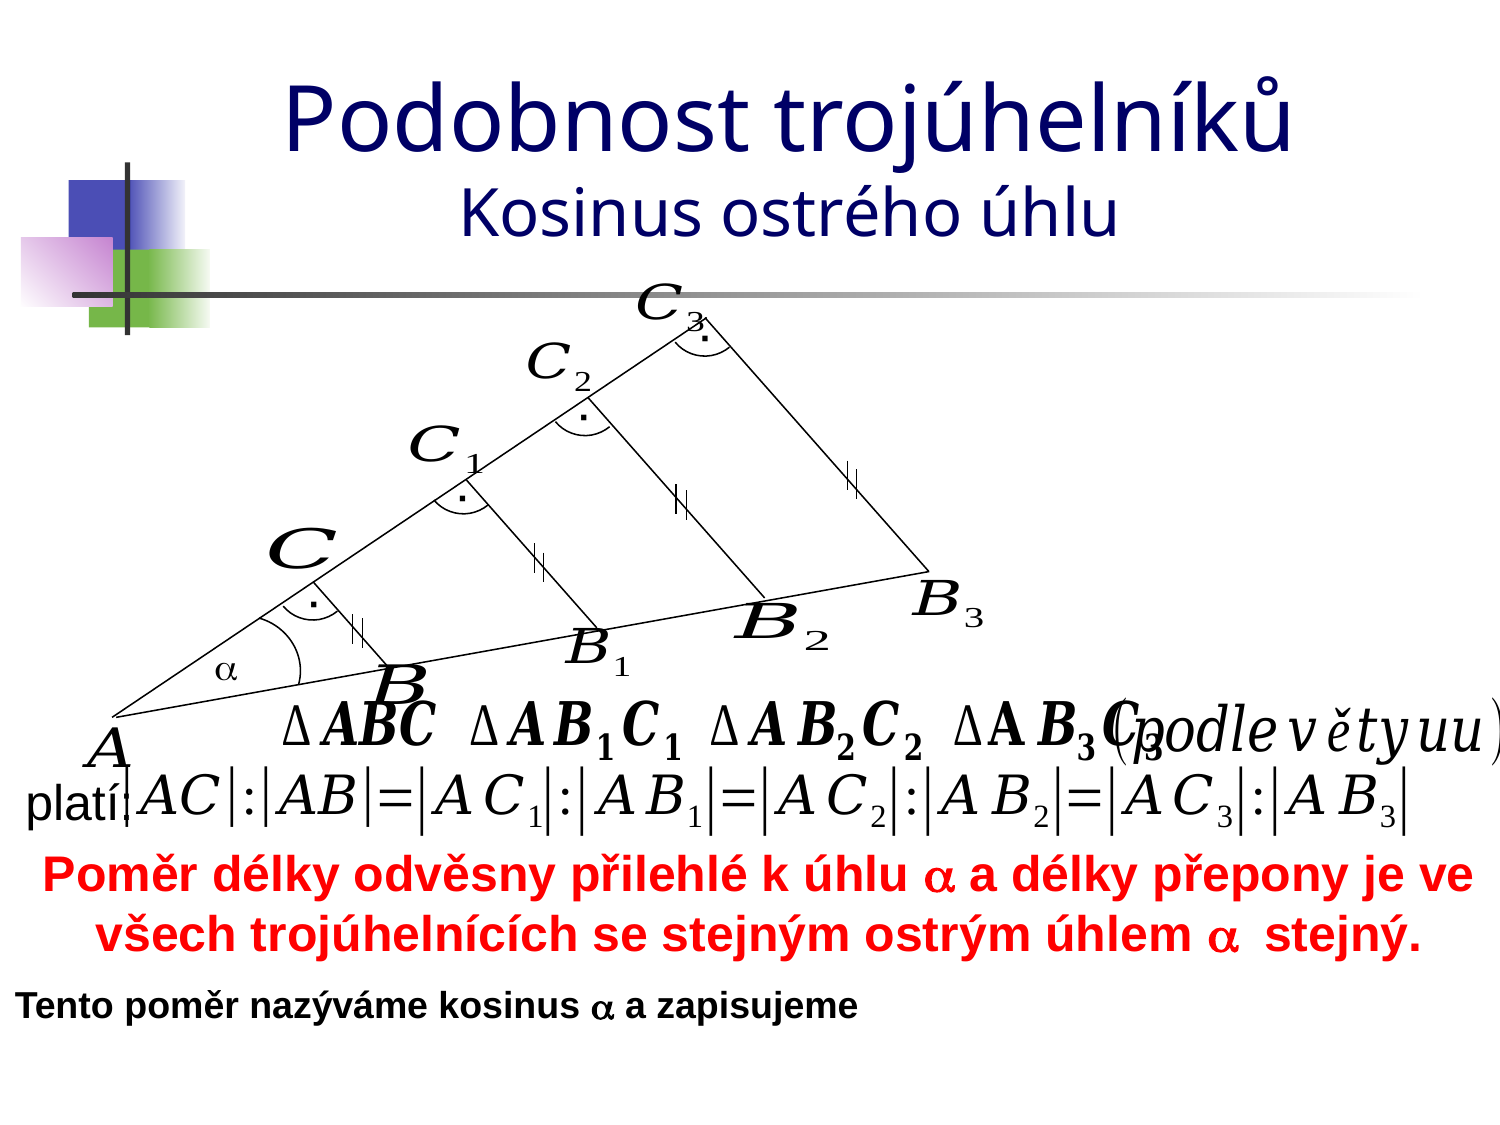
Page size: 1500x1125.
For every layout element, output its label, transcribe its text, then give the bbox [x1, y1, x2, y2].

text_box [704, 317, 930, 572]
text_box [587, 396, 765, 599]
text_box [116, 571, 930, 718]
title Podobnost trojúhelníků Kosinus ostrého úhlu [111, 34, 1468, 276]
text_box Poměr délky odvěsny přilehlé k úhlu a a délky přepony je ve všech trojúhelnících se stejným ostrým úhlem a stejný. [9, 834, 1500, 969]
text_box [111, 317, 703, 573]
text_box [466, 479, 598, 628]
text_box · [685, 307, 728, 316]
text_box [312, 581, 389, 668]
text_box platí: [10, 763, 149, 834]
